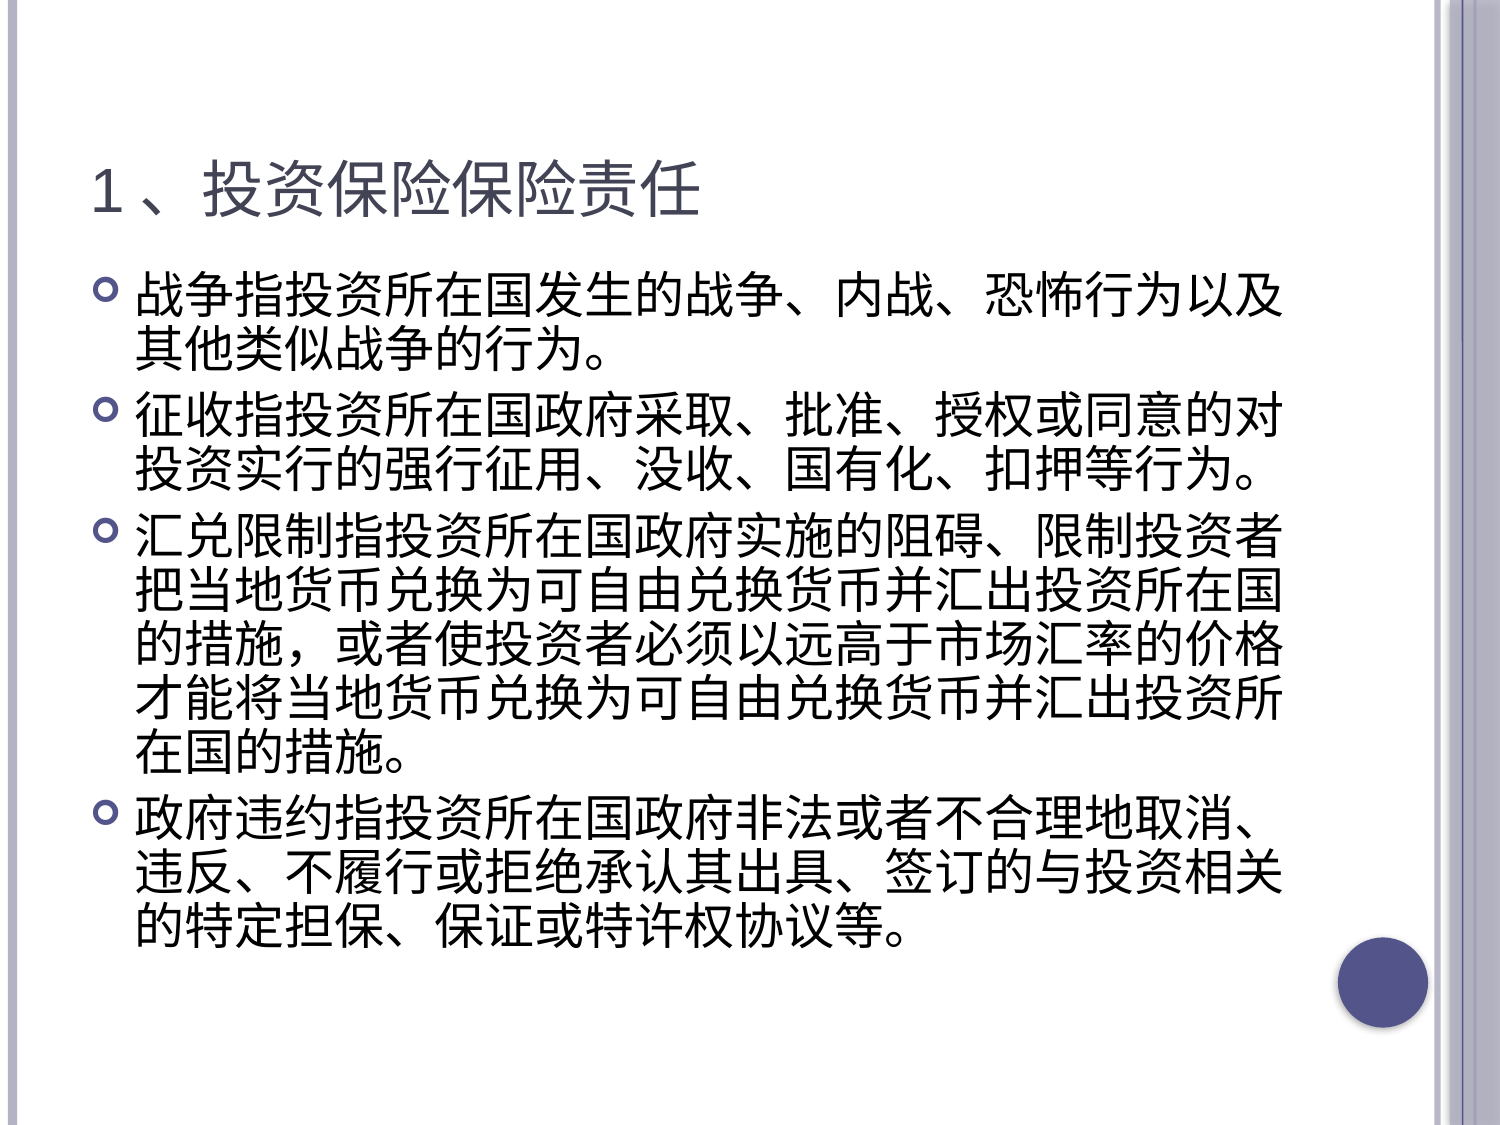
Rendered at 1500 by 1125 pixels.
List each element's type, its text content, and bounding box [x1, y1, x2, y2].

title 1、投资保险保险责任 [75, 45, 1300, 233]
list 战争指投资所在国发生的战争、内战、恐怖行为以及其他类似战争的行为。 征收指投资所在国政府采取、批准、授权或同意的对投资实行的强行征用、没收、国有化、扣押等行为。 汇兑限制指投资所在国政府实施的阻碍、限制投资者把当地货币兑换为可自由兑换货币并汇出投资所在国的措施，或者使投资者必须以远高于市场汇率的价格才能将当地货币兑换为可自由兑换货币并汇出投资所在国的措施。 政府违约指投资所在国政府非法或者不合理地取消、违反、不履行或拒绝承认其出具、签订的与投资相关的特定担保、保证或特许权协议等。 [74, 262, 1301, 1063]
